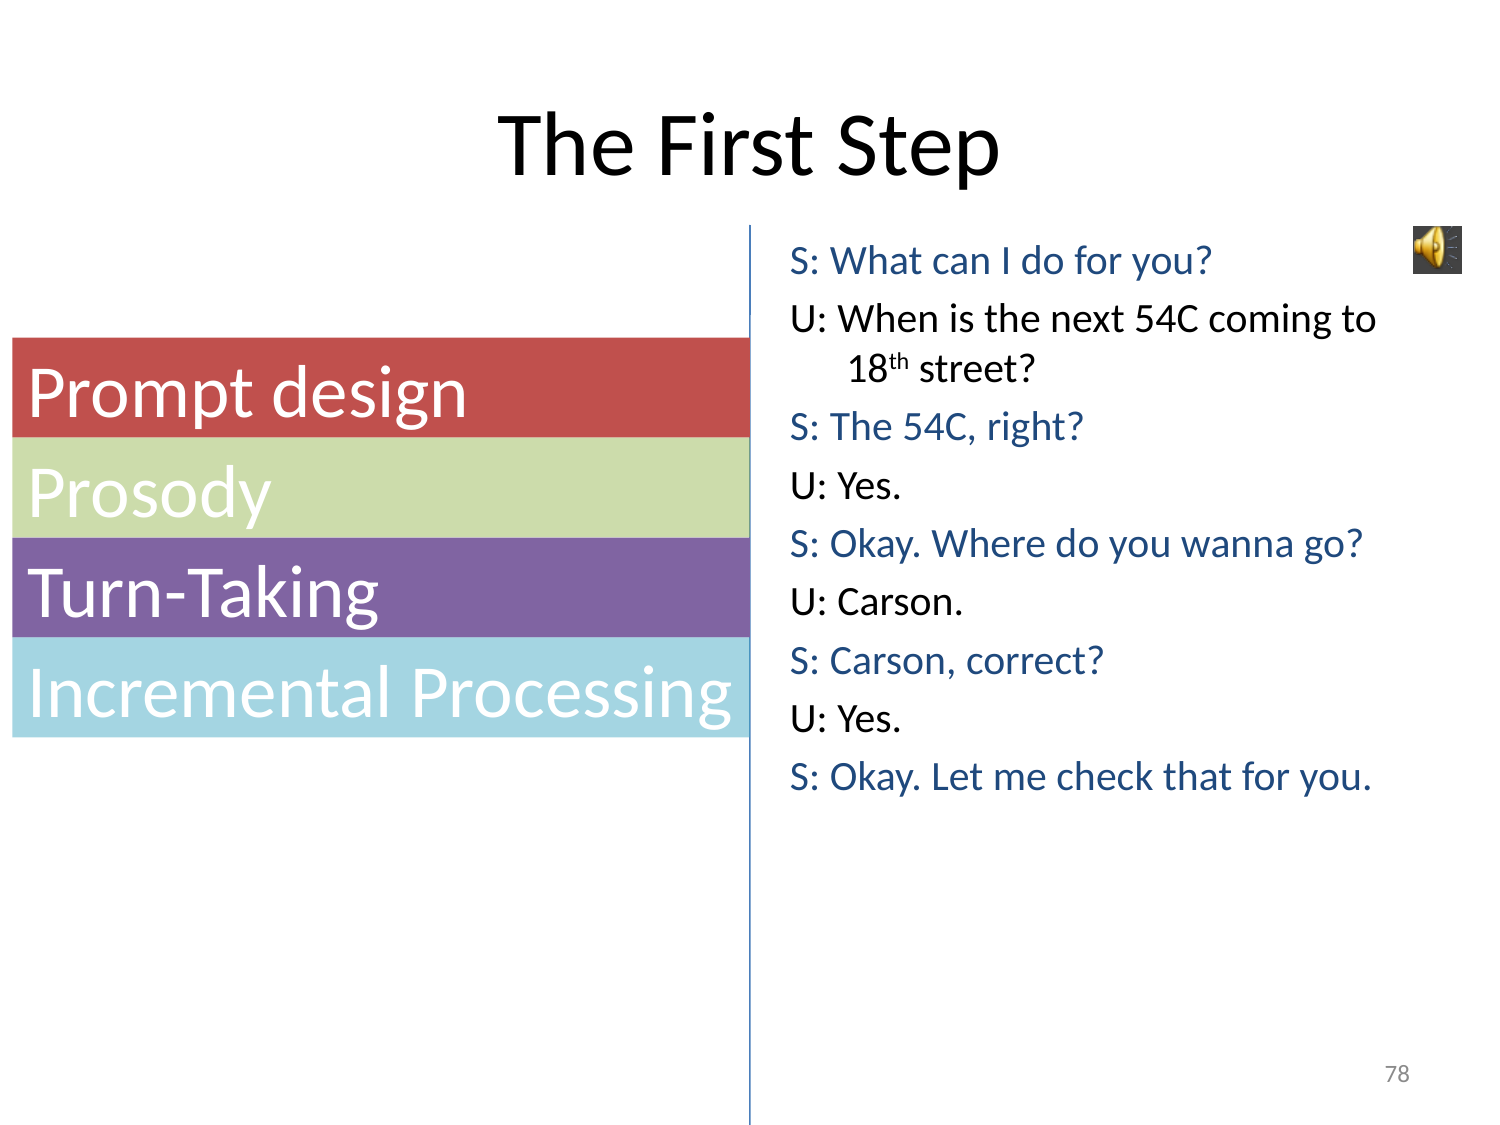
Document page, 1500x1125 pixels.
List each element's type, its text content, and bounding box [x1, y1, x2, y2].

text_box Turn-Taking [10, 535, 752, 635]
text_box Prosody [10, 440, 752, 535]
text_box S: What can I do for you? U: When is the next 54C coming to 18th street? S: The 54C, right? U: Yes. S: Okay. Where do you wanna go? U: Carson. S: Carson, correct? U: Yes. S: Okay. Let me check that for you. [774, 224, 1450, 1125]
title The First Step [75, 45, 1425, 233]
text_box Incremental Processing [10, 635, 752, 740]
text_box Prompt design [10, 335, 752, 440]
picture [1412, 224, 1463, 276]
